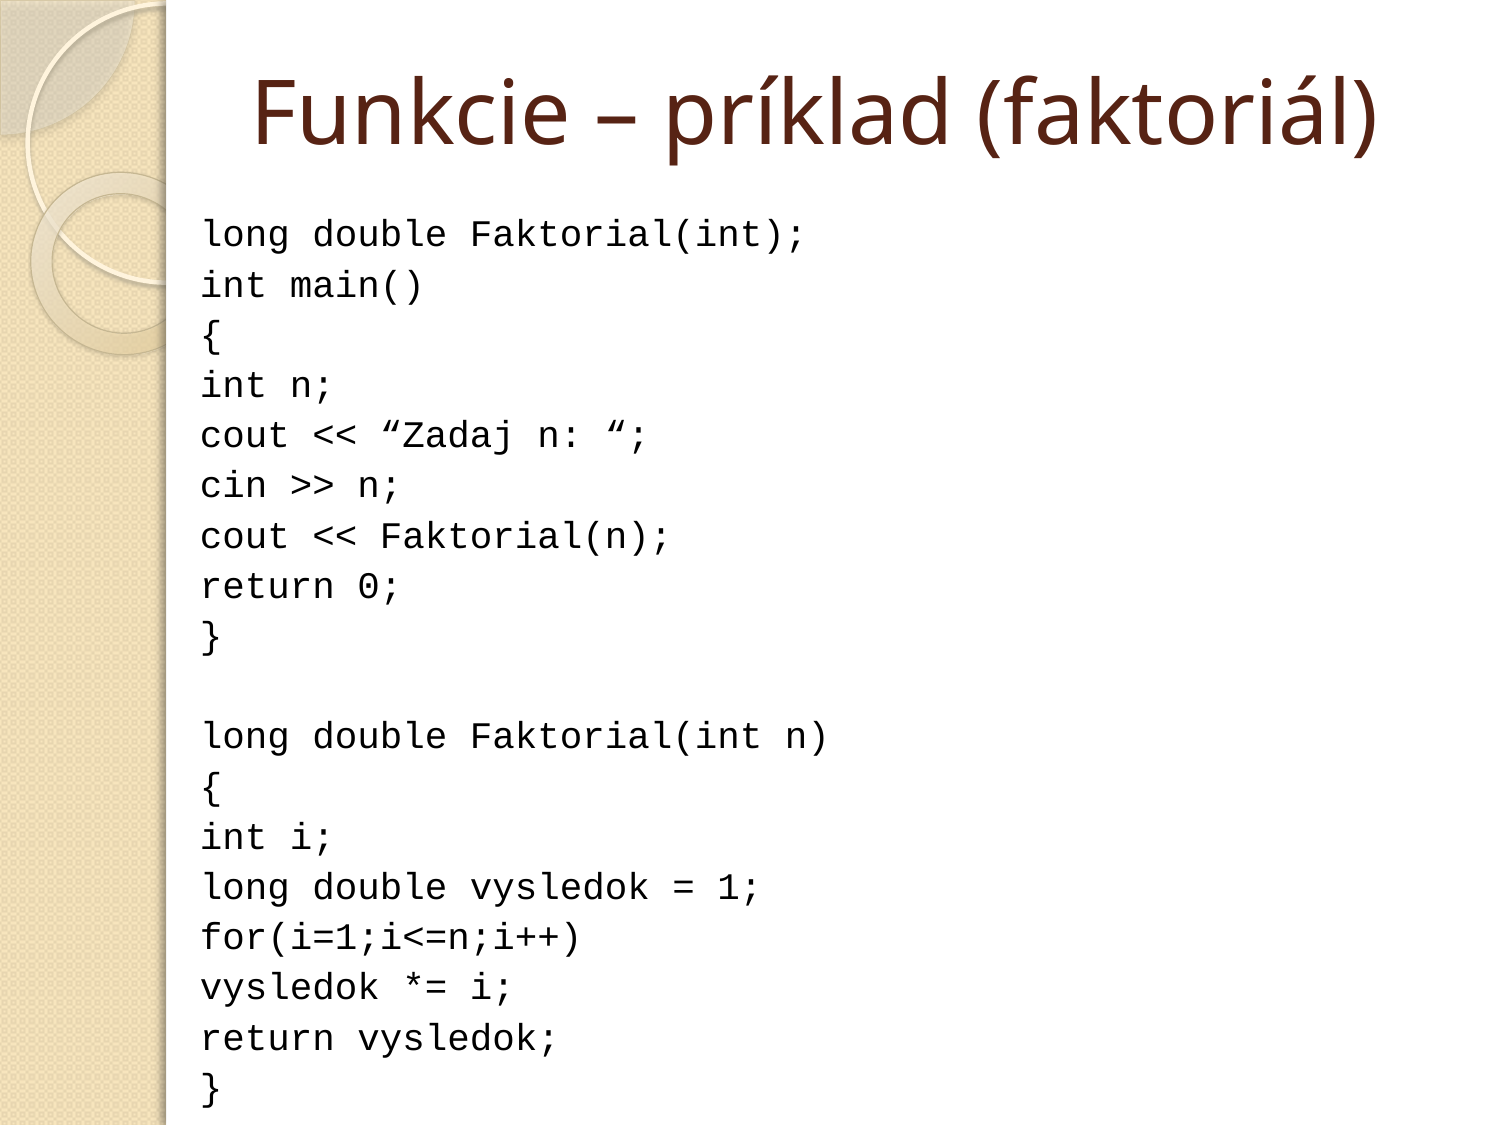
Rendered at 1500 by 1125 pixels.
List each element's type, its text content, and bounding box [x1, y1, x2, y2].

list long double Faktorial(int); int main() { int n; cout << “Zadaj n: “; cin >> n; cout << Faktorial(n); return 0; } long double Faktorial(int n) { int i; long double vysledok = 1; for(i=1;i<=n;i++) vysledok *= i; return vysledok; } [171, 151, 1466, 1125]
title Funkcie – príklad (faktoriál) [235, 45, 1466, 151]
